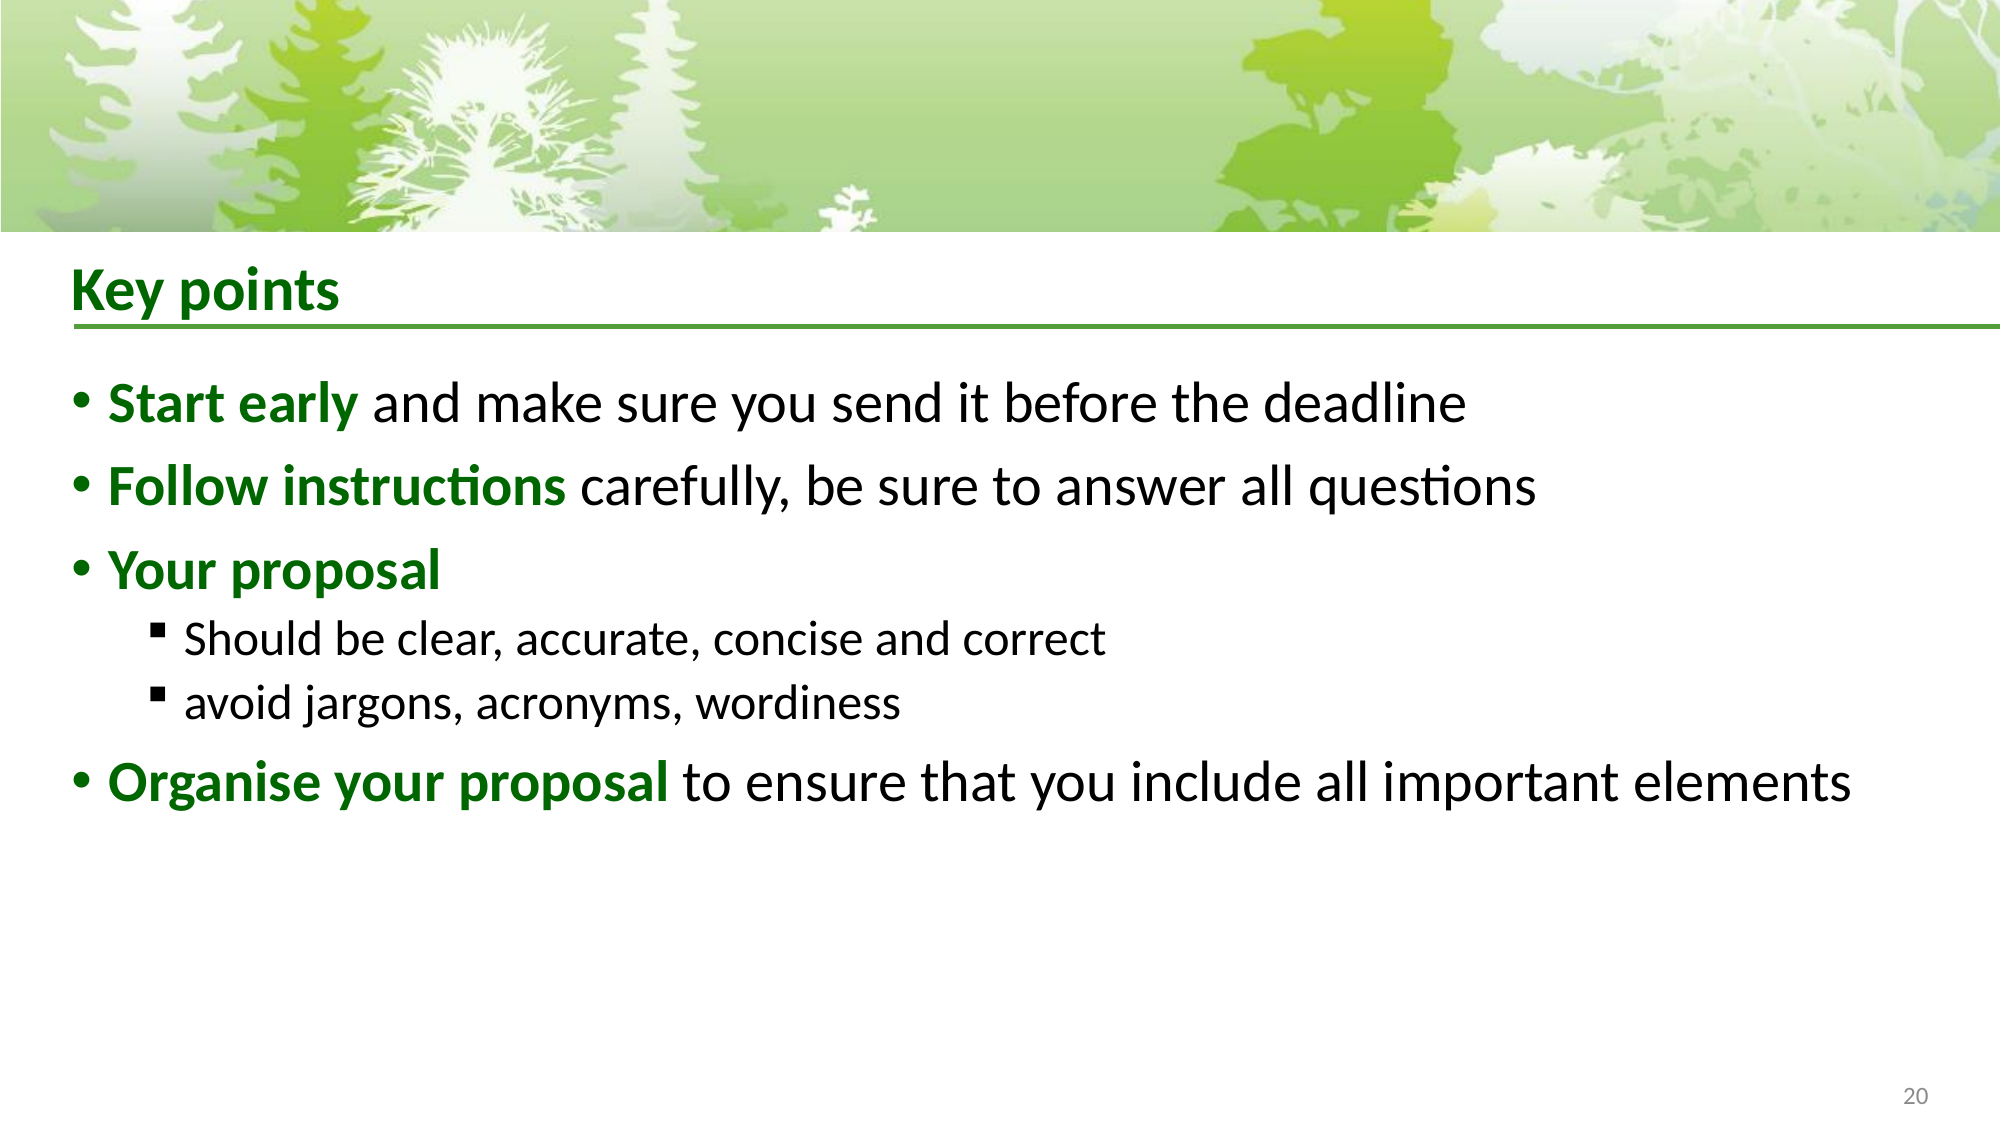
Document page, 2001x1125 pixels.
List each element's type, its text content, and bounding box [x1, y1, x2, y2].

slide_number 20 [1493, 1065, 1944, 1125]
title Key points [56, 181, 1782, 364]
list Start early and make sure you send it before the deadline Follow instructions carefully, be sure to answer all questions Your proposal Should be clear, accurate, concise and correct avoid jargons, acronyms, wordiness Organise your proposal to ensure that you include all important elements [56, 364, 1944, 970]
picture [0, 0, 2000, 232]
